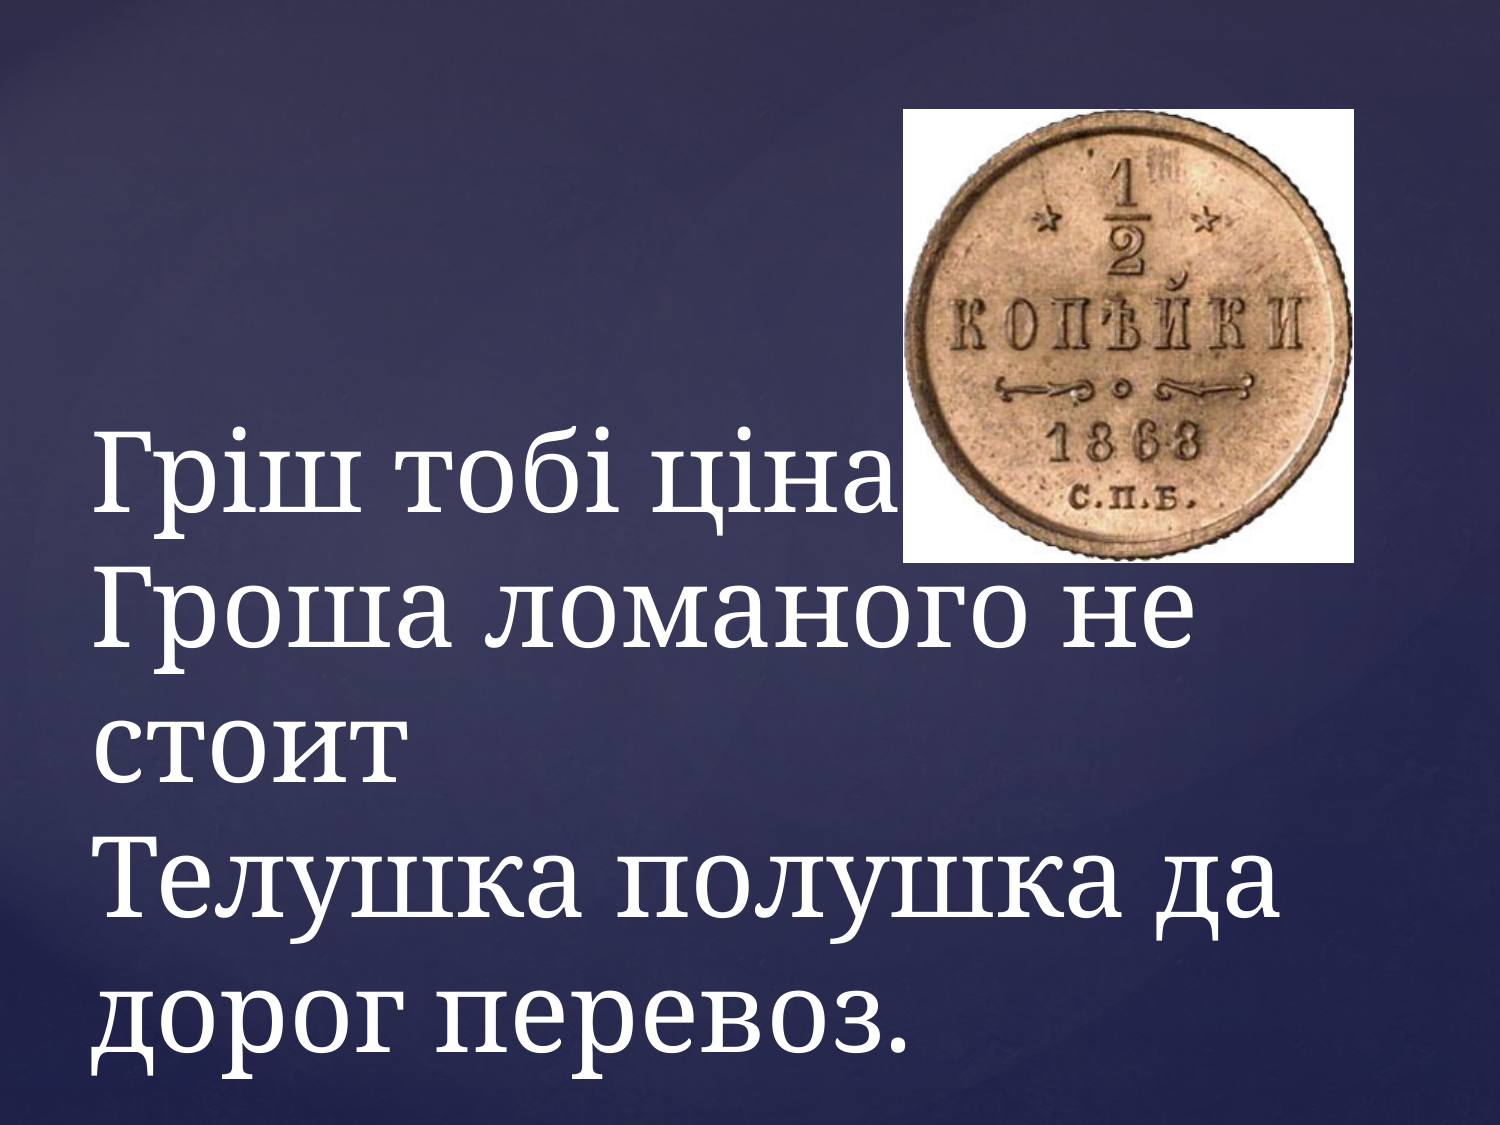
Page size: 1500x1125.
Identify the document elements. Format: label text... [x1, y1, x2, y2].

picture [902, 108, 1354, 563]
title Гріш тобі ціна. Гроша ломаного не стоит Телушка полушка да дорог перевоз. [75, 45, 1425, 1083]
